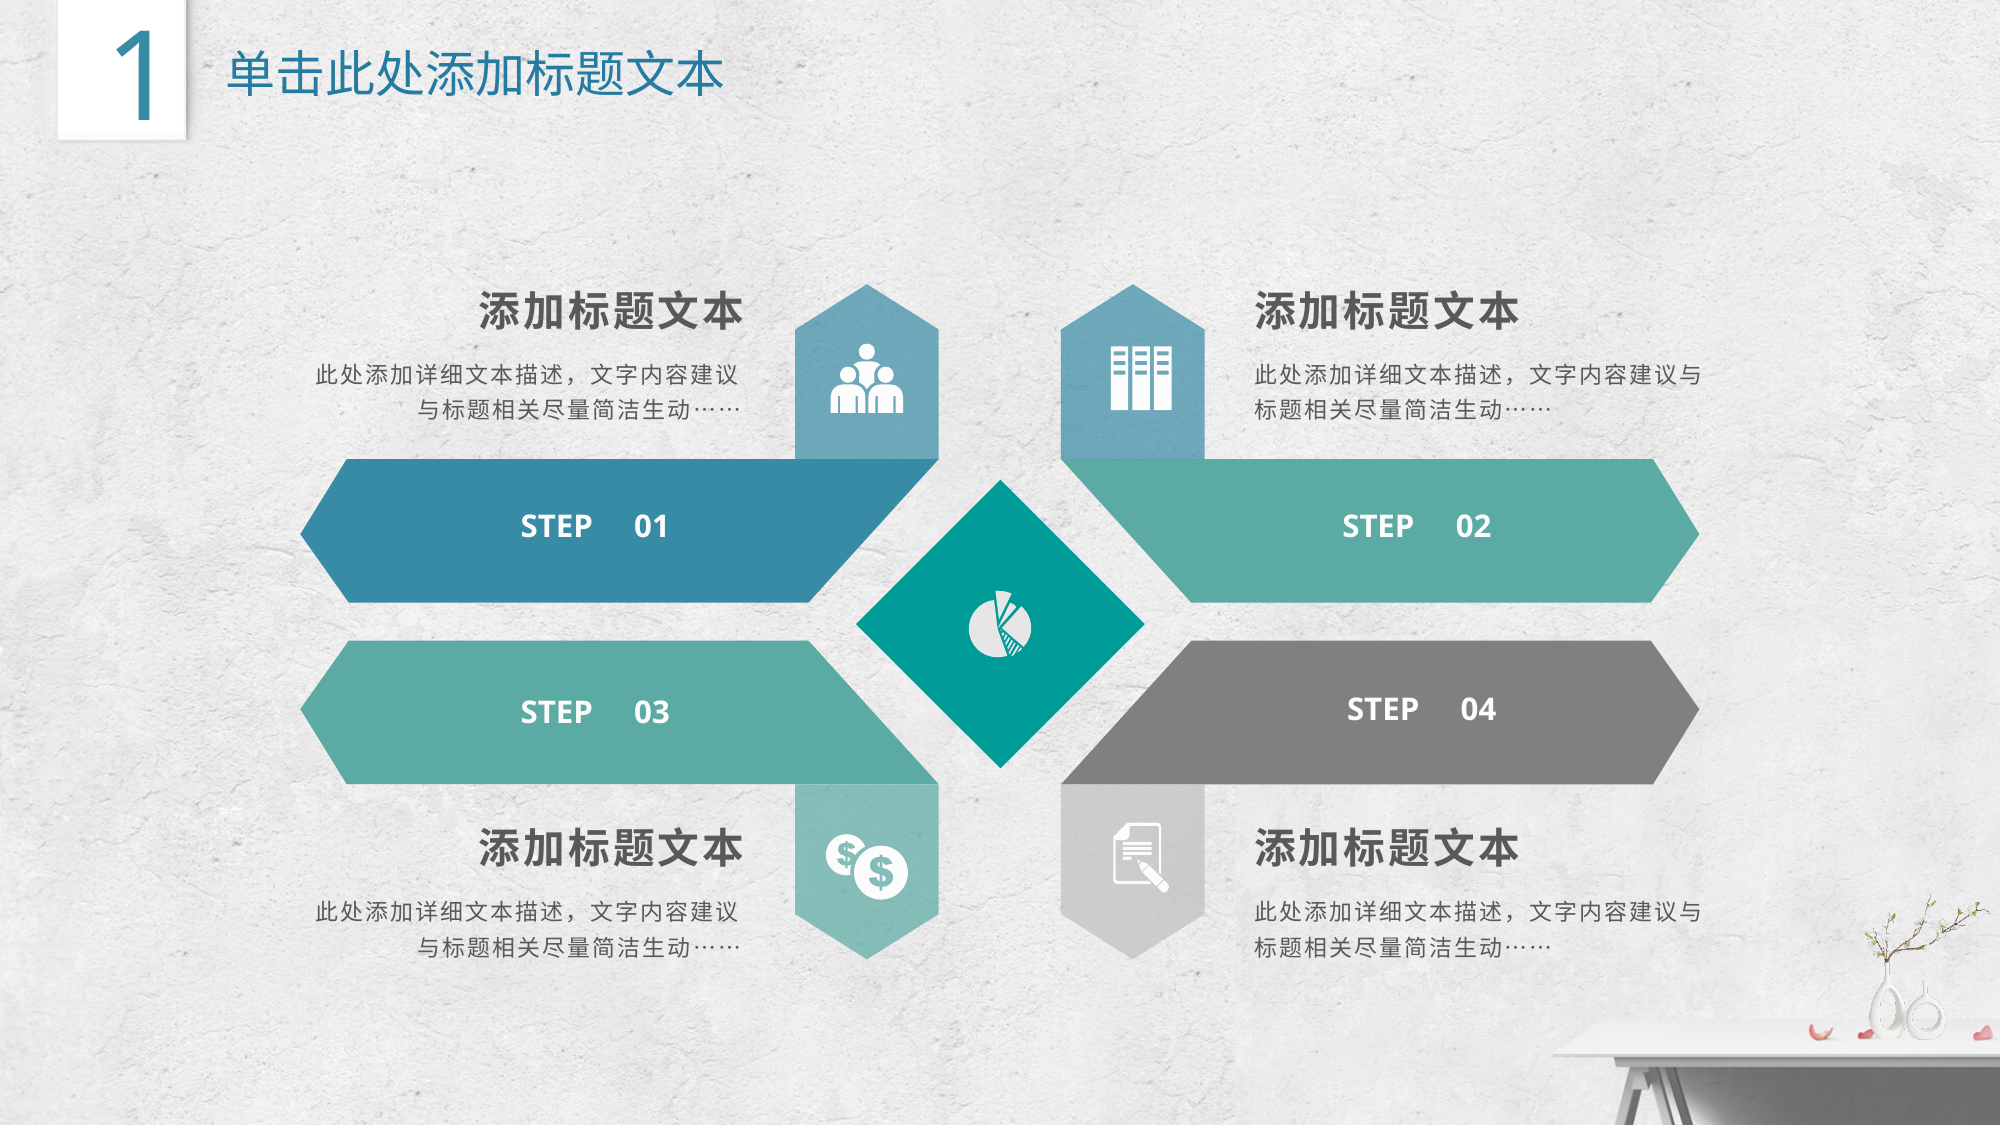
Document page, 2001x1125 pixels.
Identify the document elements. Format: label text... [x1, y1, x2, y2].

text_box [1060, 640, 1700, 960]
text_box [300, 640, 939, 960]
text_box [300, 284, 939, 603]
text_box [297, 277, 760, 429]
text_box [968, 600, 1032, 658]
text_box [1060, 284, 1700, 603]
text_box 单击此处添加标题文本 [210, 35, 924, 110]
text_box 1 [90, 0, 193, 153]
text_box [297, 814, 760, 966]
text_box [1239, 277, 1738, 429]
text_box [995, 590, 1012, 620]
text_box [1239, 814, 1738, 966]
picture [0, 0, 2000, 1125]
text_box [854, 478, 1147, 770]
